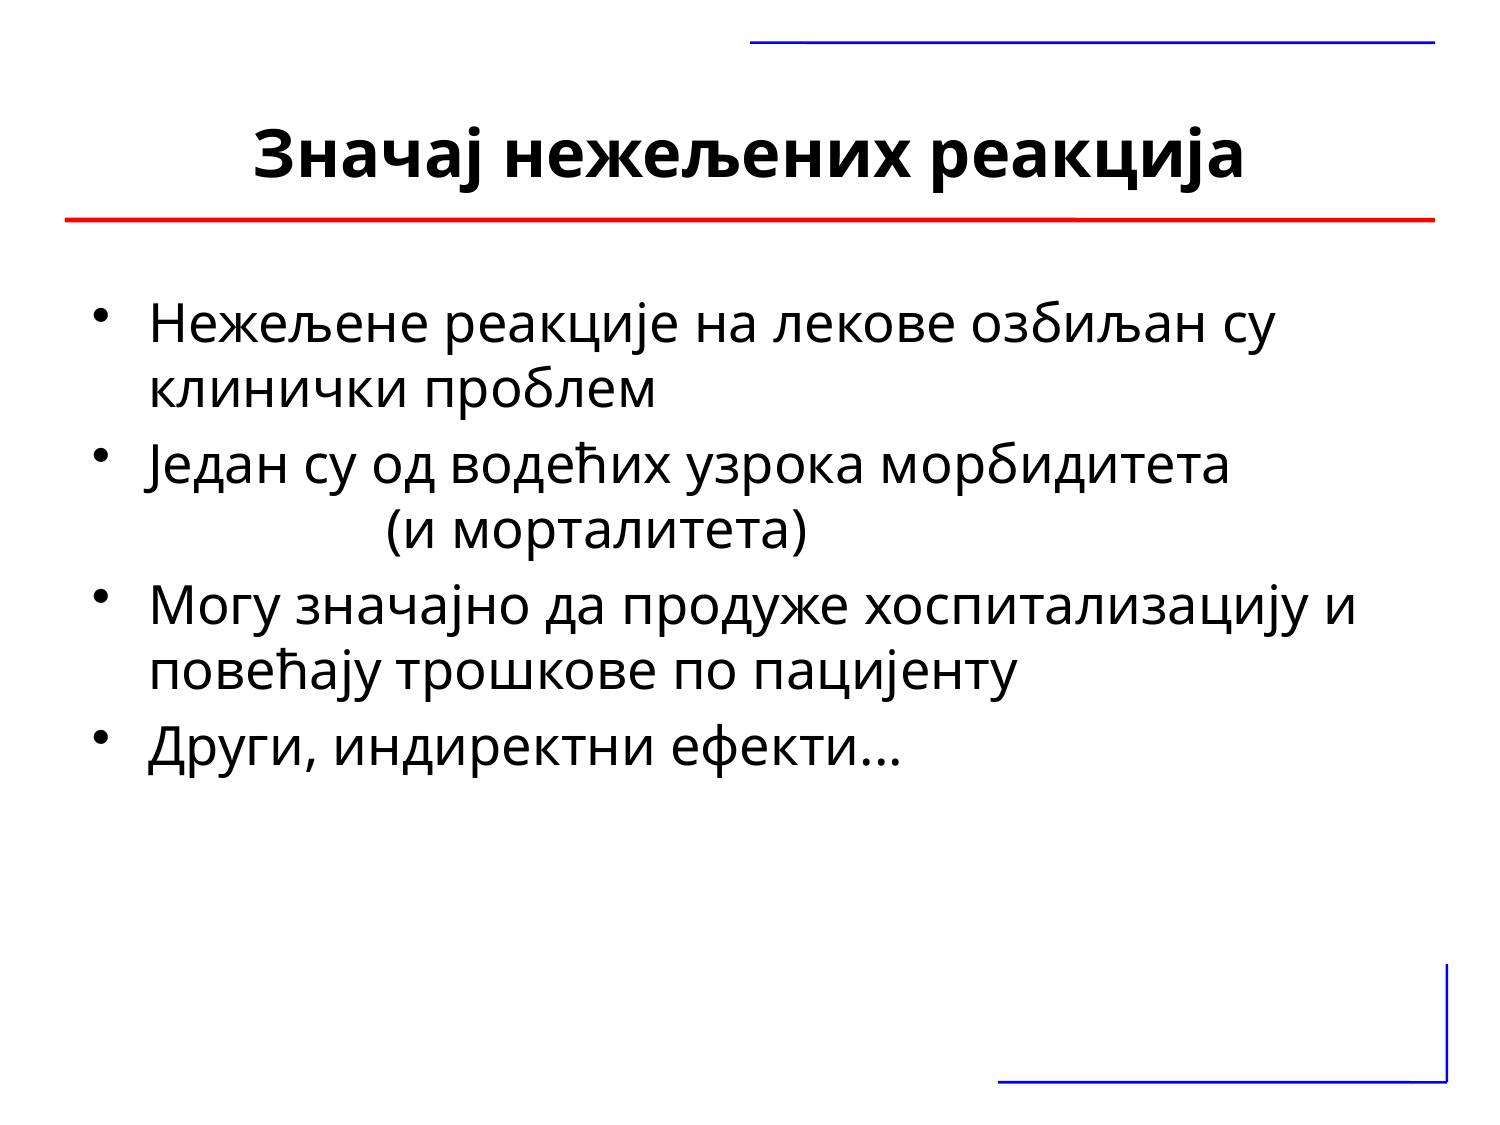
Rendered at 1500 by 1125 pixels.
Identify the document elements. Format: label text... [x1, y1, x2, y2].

list Значај нежељених реакција Нежељене реакције на лекове озбиљан су клинички проблем Један су од водећих узрока морбидитета (и морталитета) Могу значајно да продуже хоспитализацију и повећају трошкове по пацијенту Други, индиректни ефекти... [76, 54, 1424, 1114]
